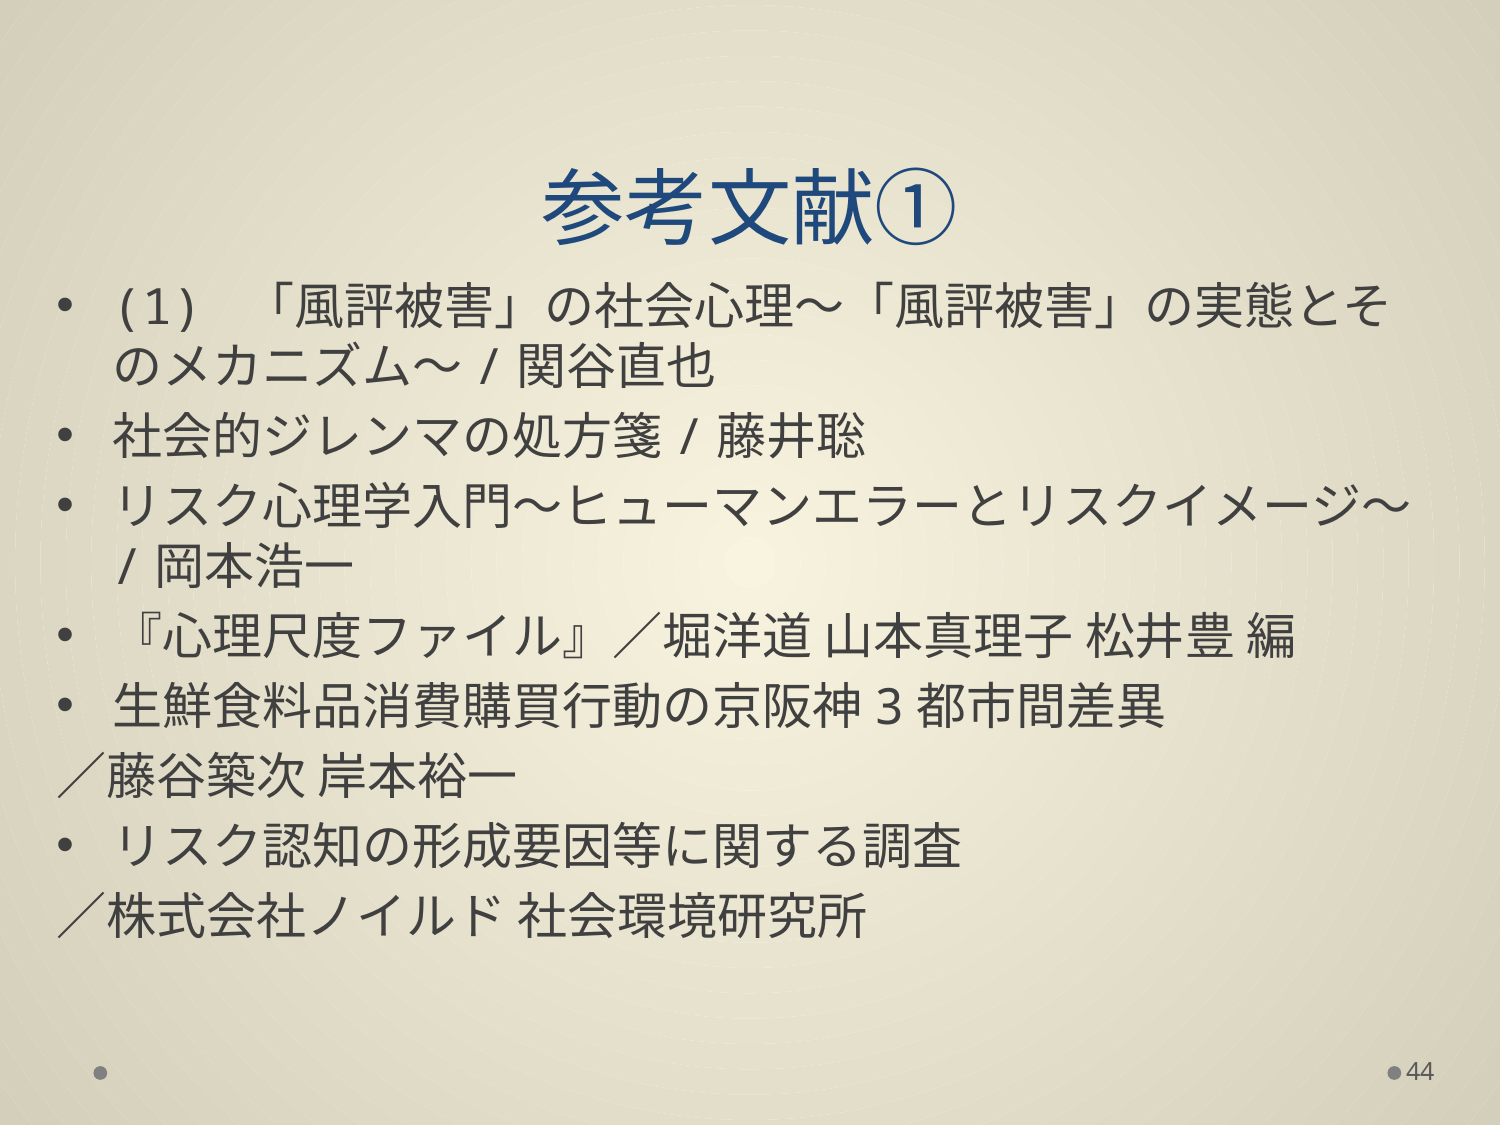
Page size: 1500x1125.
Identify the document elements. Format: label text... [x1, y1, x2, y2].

slide_number 44 [1401, 1042, 1494, 1103]
title 参考文献① [75, 0, 1425, 263]
list (1) 「風評被害」の社会心理～「風評被害」の実態とそのメカニズム～/関谷直也 社会的ジレンマの処方箋/藤井聡 リスク心理学入門～ヒューマンエラーとリスクイメージ～/岡本浩一 『心理尺度ファイル』／堀洋道 山本真理子 松井豊 編 生鮮食料品消費購買行動の京阪神3都市間差異 ／藤谷築次 岸本裕一 リスク認知の形成要因等に関する調査 ／株式会社ノイルド 社会環境研究所 [40, 266, 1449, 1010]
